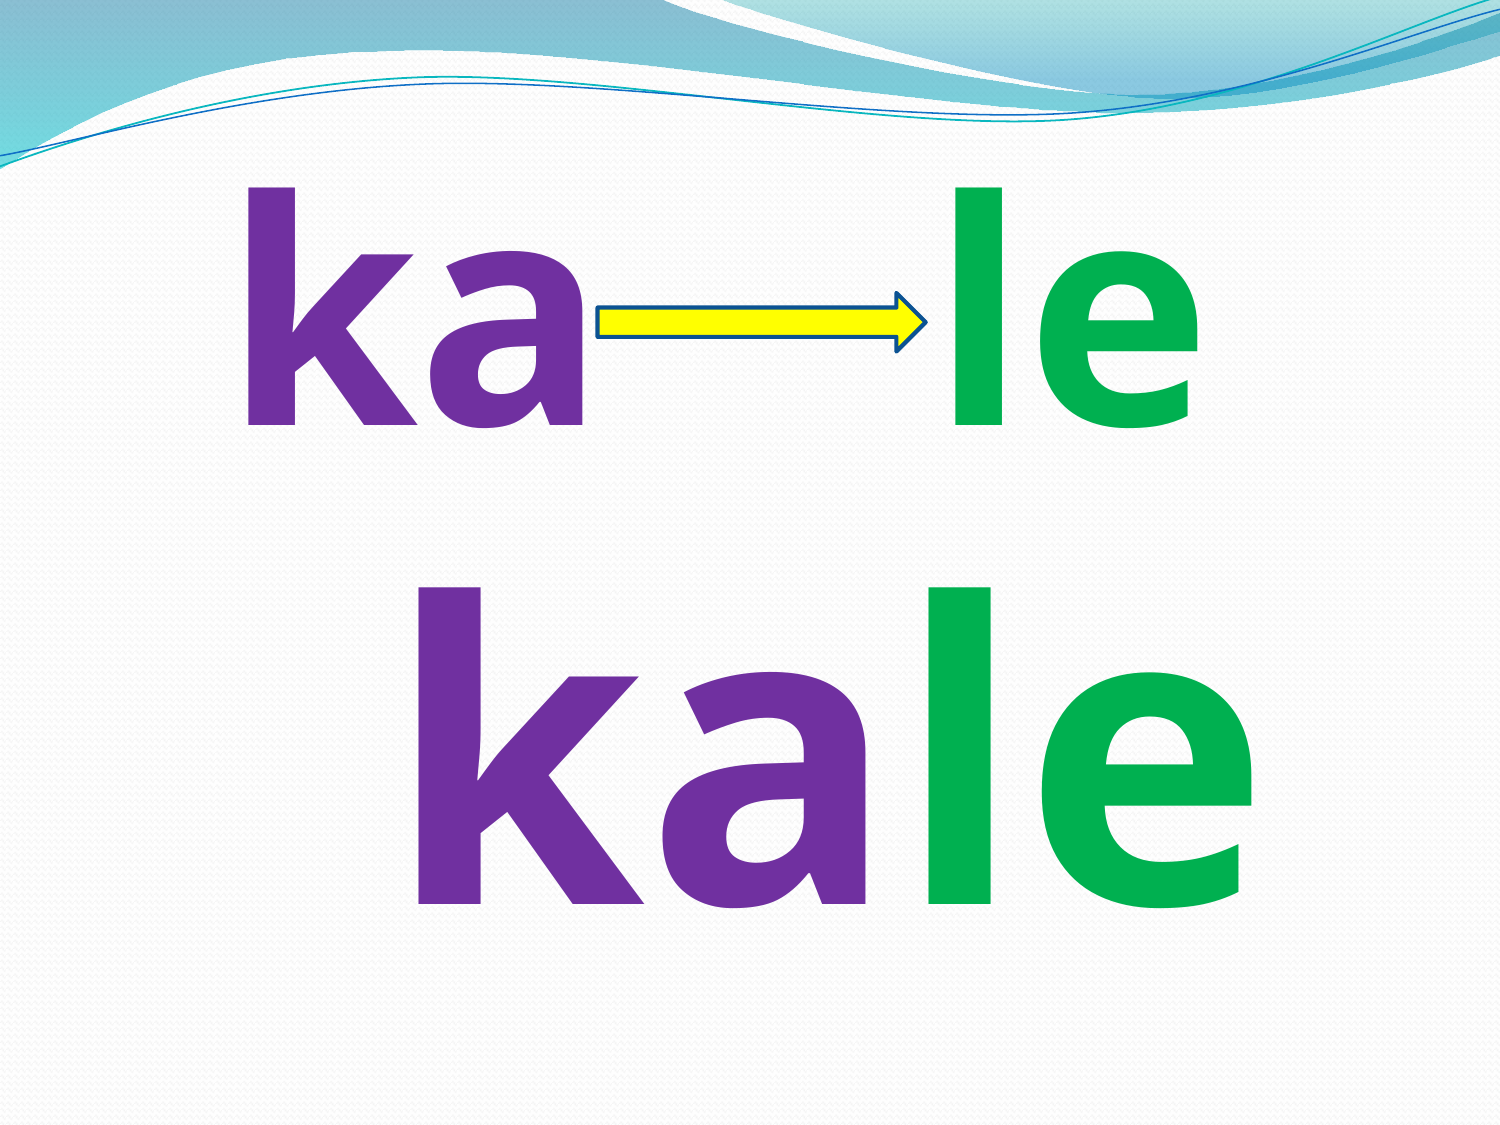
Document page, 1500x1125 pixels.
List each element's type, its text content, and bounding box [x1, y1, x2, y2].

text_box [595, 290, 928, 354]
text_box ka le kale [46, 105, 1454, 996]
